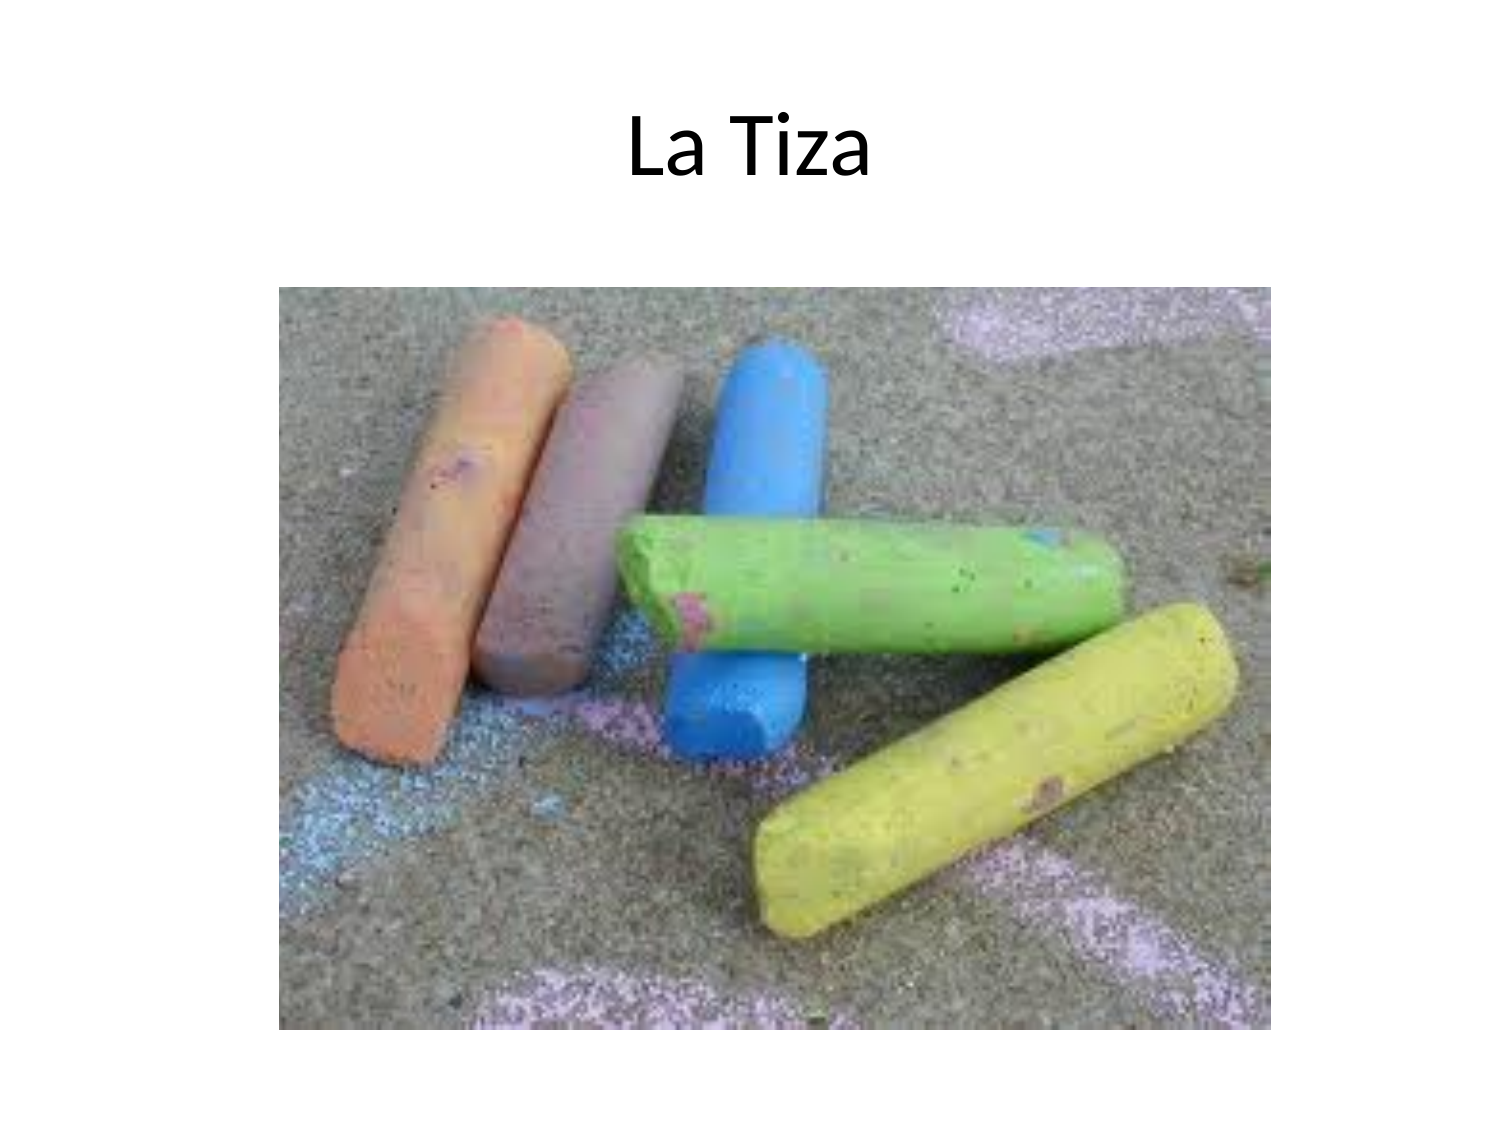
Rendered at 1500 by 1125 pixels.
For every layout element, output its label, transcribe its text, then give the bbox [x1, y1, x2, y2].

picture [99, 287, 1451, 1031]
title La Tiza [75, 45, 1425, 233]
